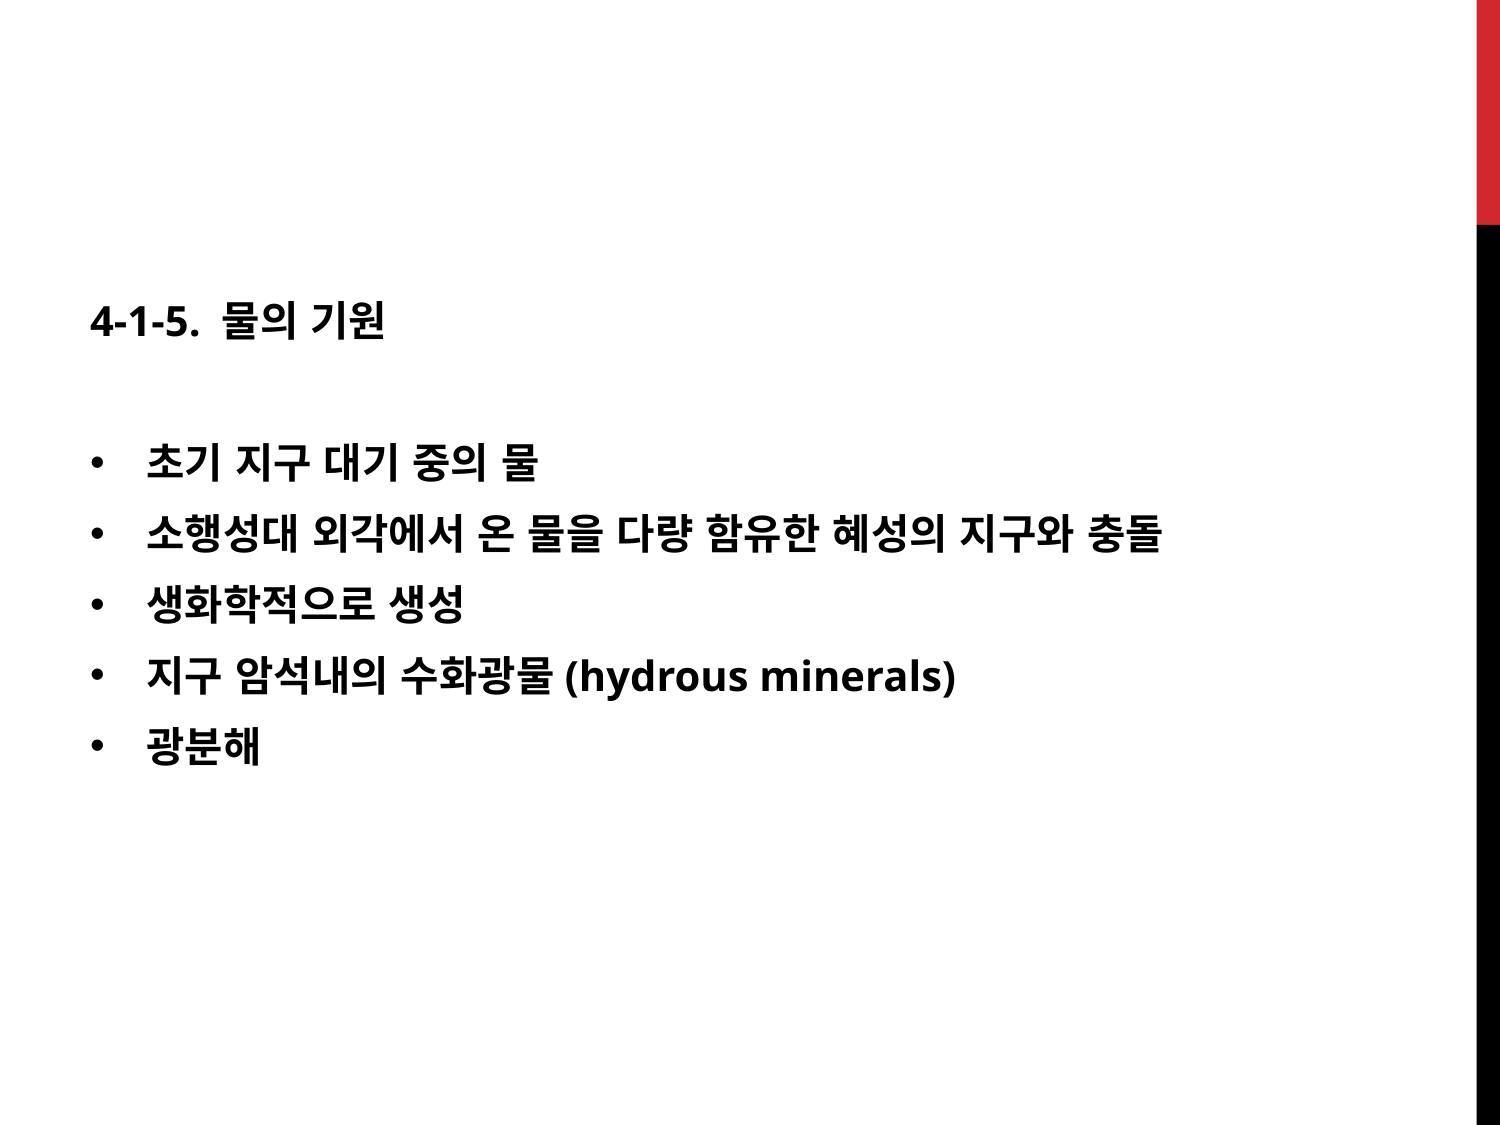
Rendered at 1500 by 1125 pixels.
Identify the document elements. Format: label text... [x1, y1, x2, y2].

list 4-1-5. 물의 기원 초기 지구 대기 중의 물 소행성대 외각에서 온 물을 다량 함유한 혜성의 지구와 충돌 생화학적으로 생성 지구 암석내의 수화광물(hydrous minerals) 광분해 [75, 287, 1325, 1005]
